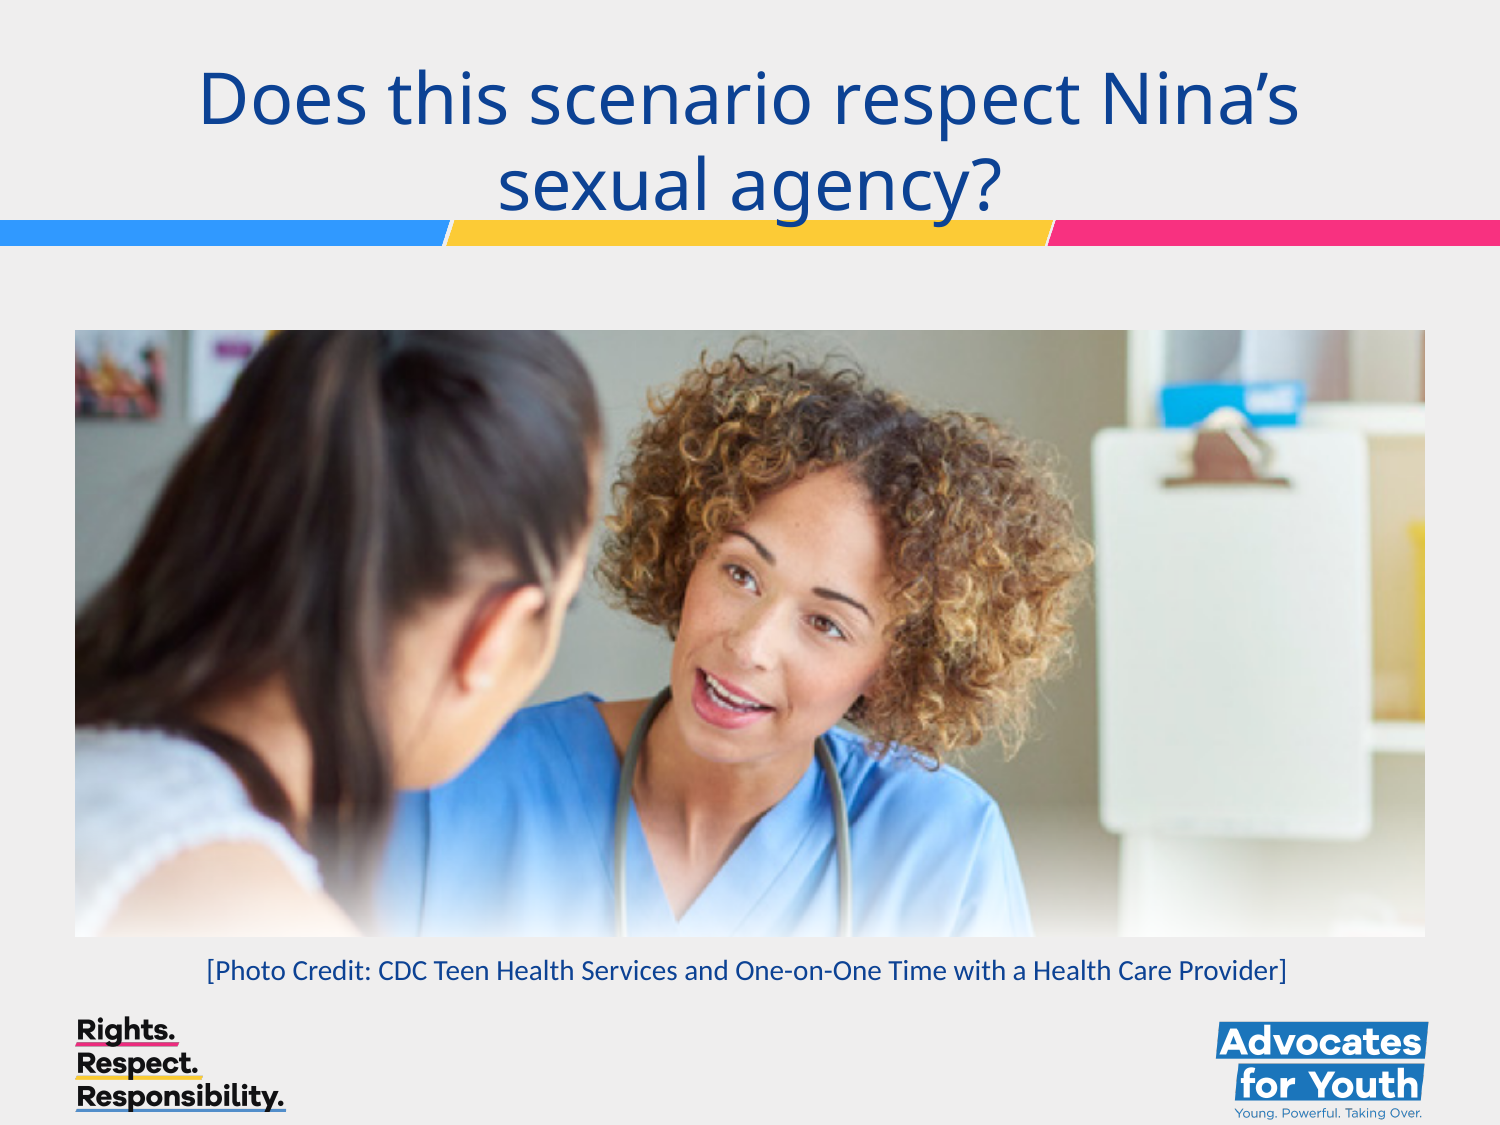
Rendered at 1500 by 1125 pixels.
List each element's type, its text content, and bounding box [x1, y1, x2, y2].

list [74, 330, 1426, 937]
title Does this scenario respect Nina’s sexual agency? [75, 45, 1425, 233]
picture [0, 207, 1500, 258]
text_box [Photo Credit: CDC Teen Health Services and One-on-One Time with a Health Care Provider] [191, 945, 1309, 1002]
